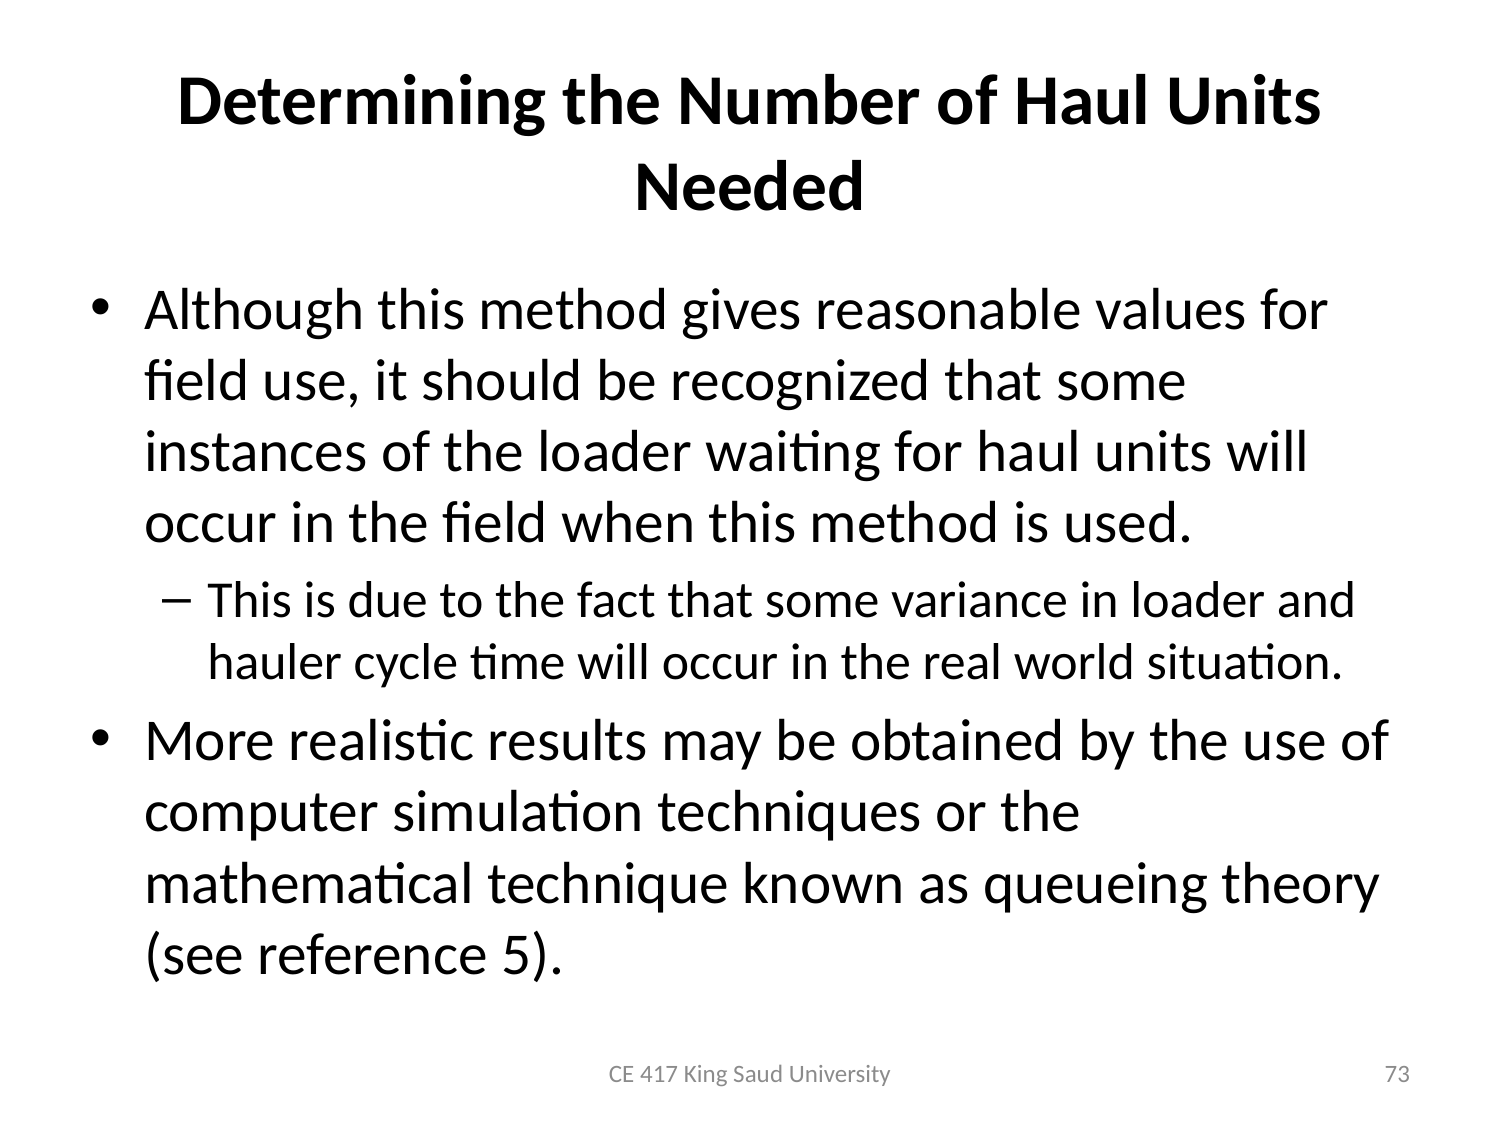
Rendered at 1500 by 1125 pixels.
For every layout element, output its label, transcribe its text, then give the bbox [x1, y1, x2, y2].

title Determining the Number of Haul Units Needed [75, 45, 1425, 233]
footer CE 417 King Saud University [512, 1042, 988, 1103]
list Although this method gives reasonable values for field use, it should be recognized that some instances of the loader waiting for haul units will occur in the field when this method is used. This is due to the fact that some variance in loader and hauler cycle time will occur in the real world situation. More realistic results may be obtained by the use of computer simulation techniques or the mathematical technique known as queueing theory (see reference 5). [75, 262, 1425, 1005]
slide_number 73 [1074, 1042, 1425, 1103]
